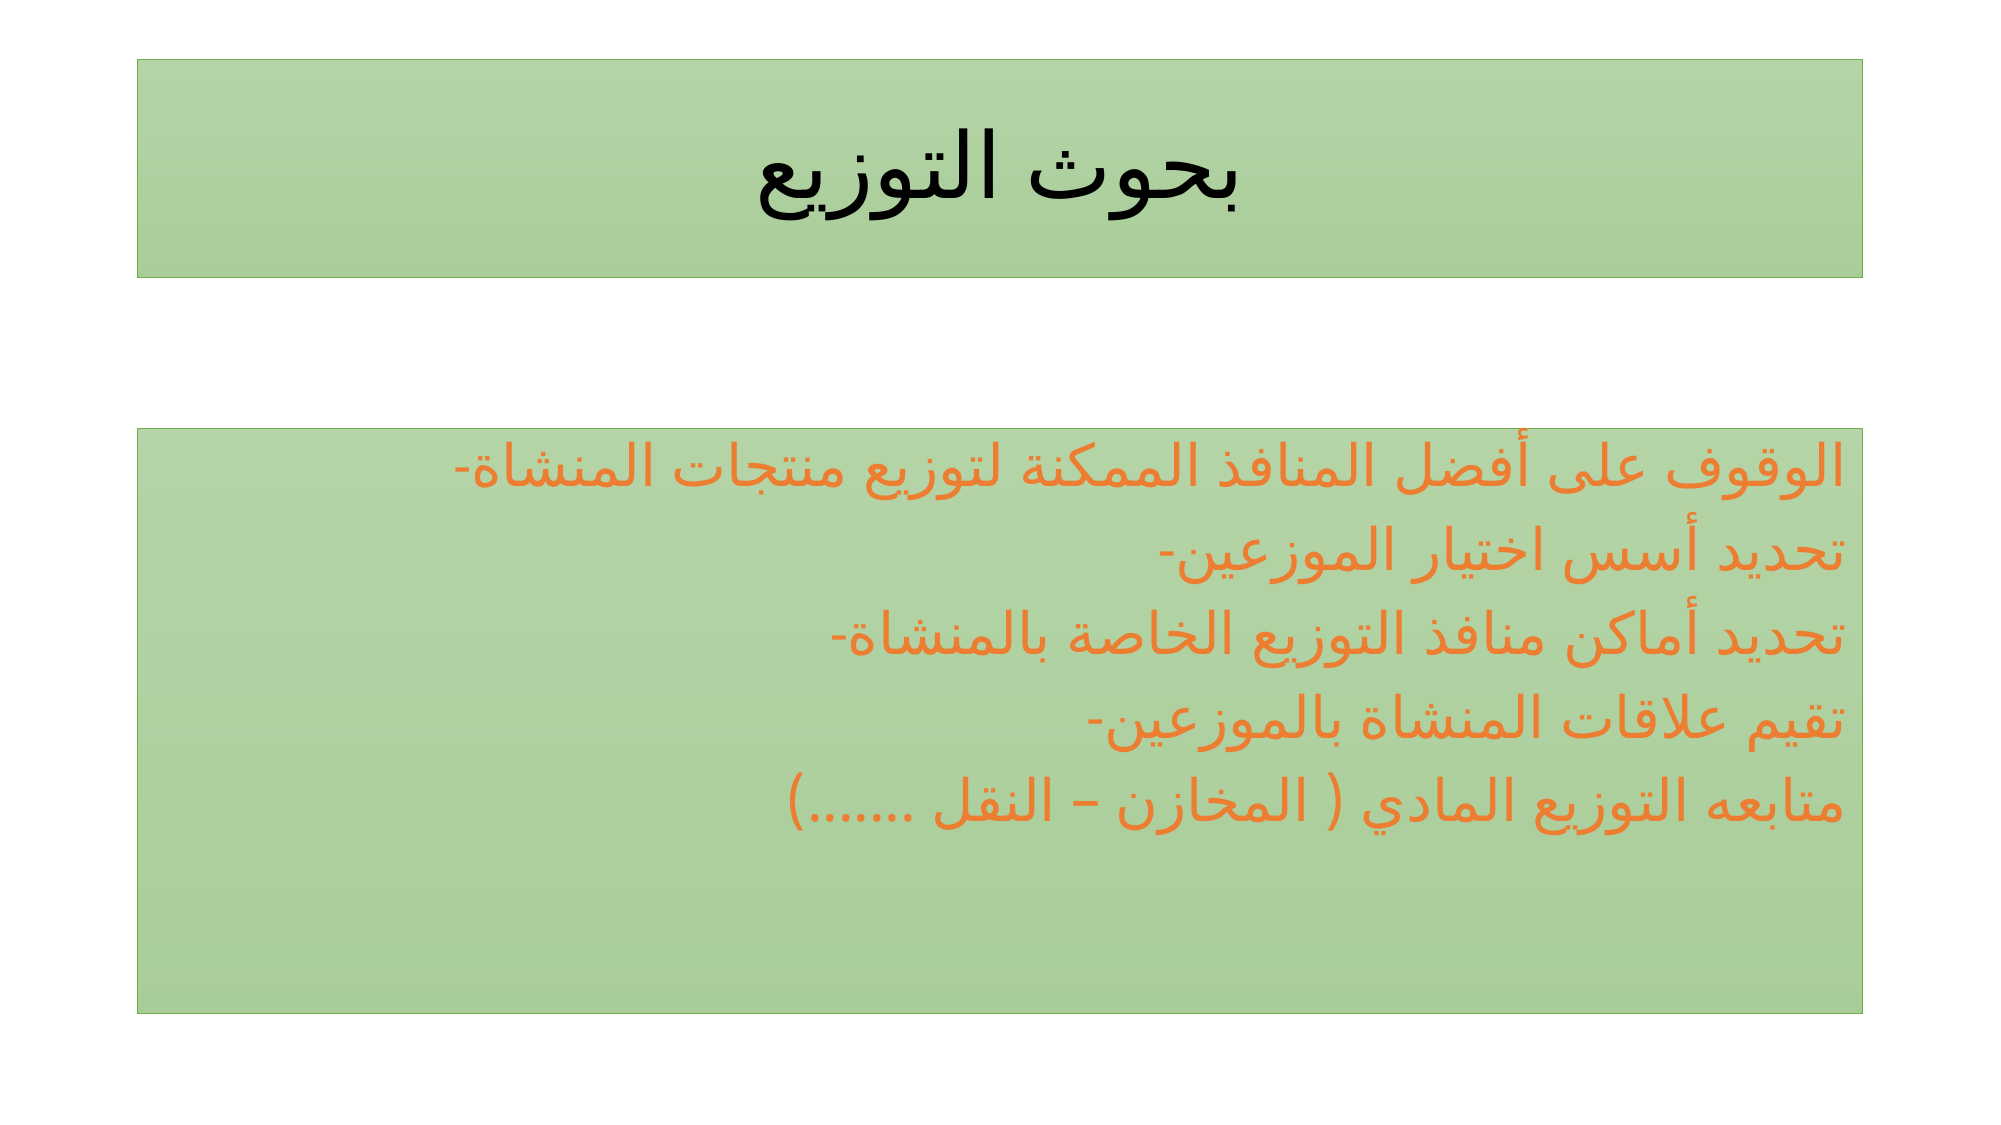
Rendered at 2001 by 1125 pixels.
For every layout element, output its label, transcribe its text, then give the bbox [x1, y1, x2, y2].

list -الوقوف على أفضل المنافذ الممكنة لتوزيع منتجات المنشاة -تحديد أسس اختيار الموزعين -تحديد أماكن منافذ التوزيع الخاصة بالمنشاة -تقيم علاقات المنشاة بالموزعين متابعه التوزيع المادي ( المخازن – النقل .......) [137, 428, 1863, 1014]
title بحوث التوزيع [137, 59, 1863, 278]
